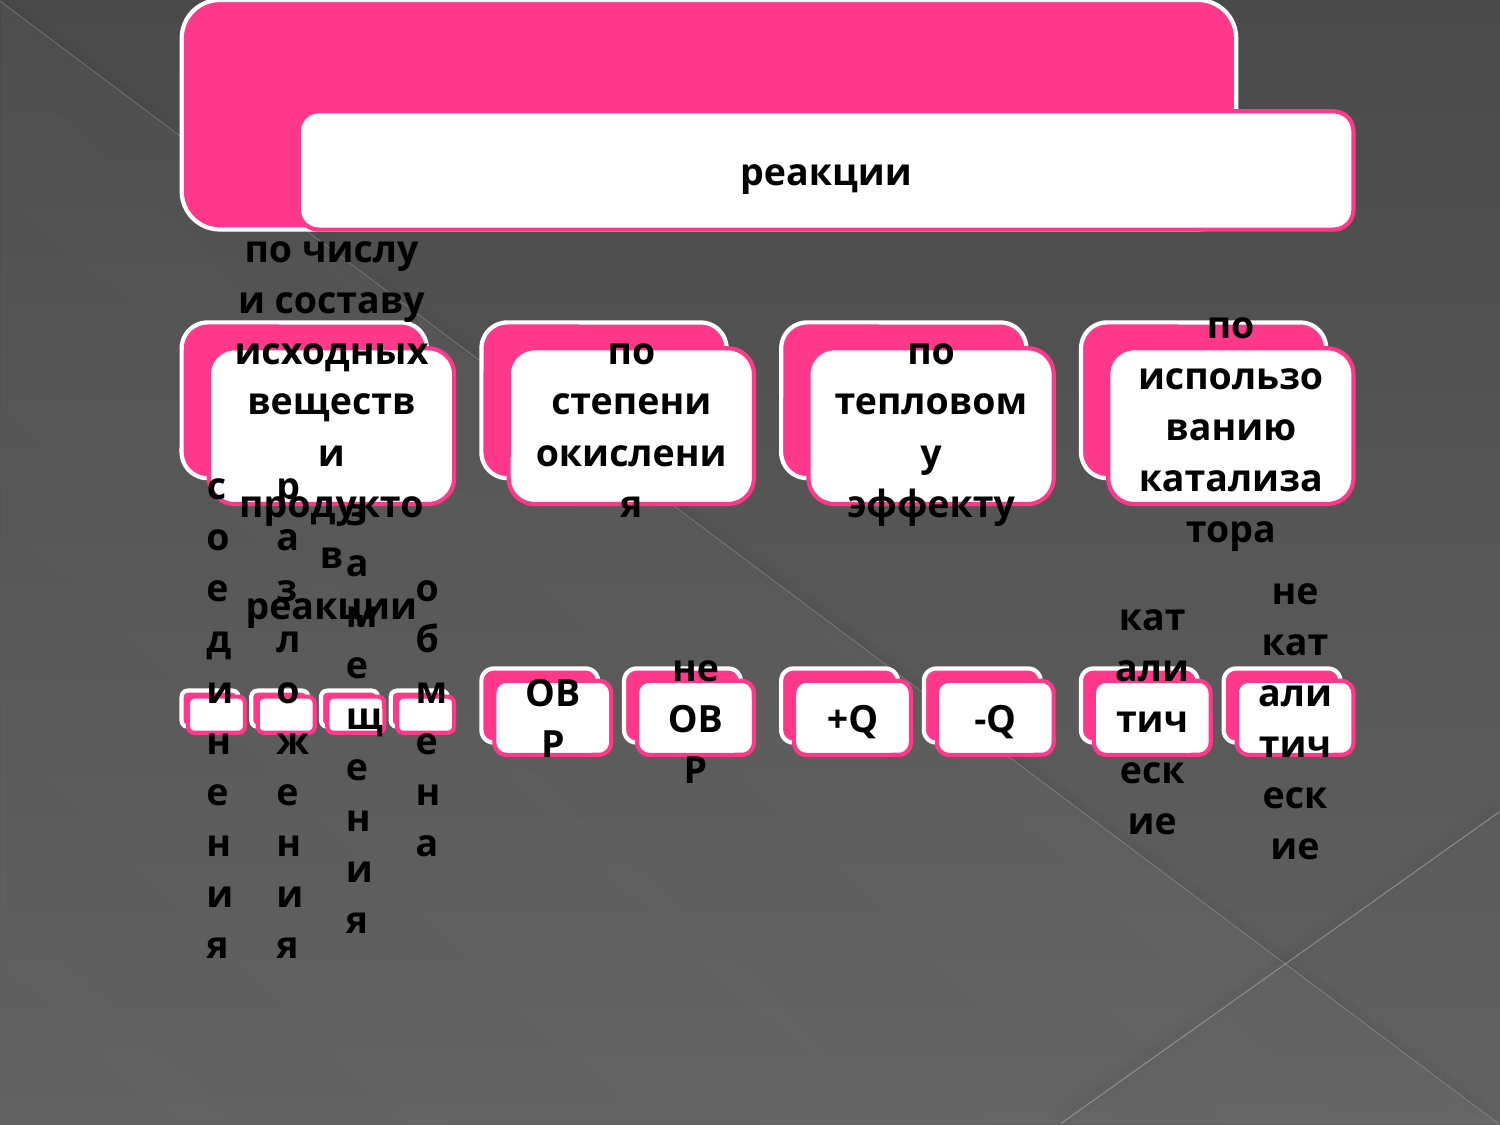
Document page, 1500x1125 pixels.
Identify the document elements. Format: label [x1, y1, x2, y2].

text_box [34, 0, 1500, 1125]
